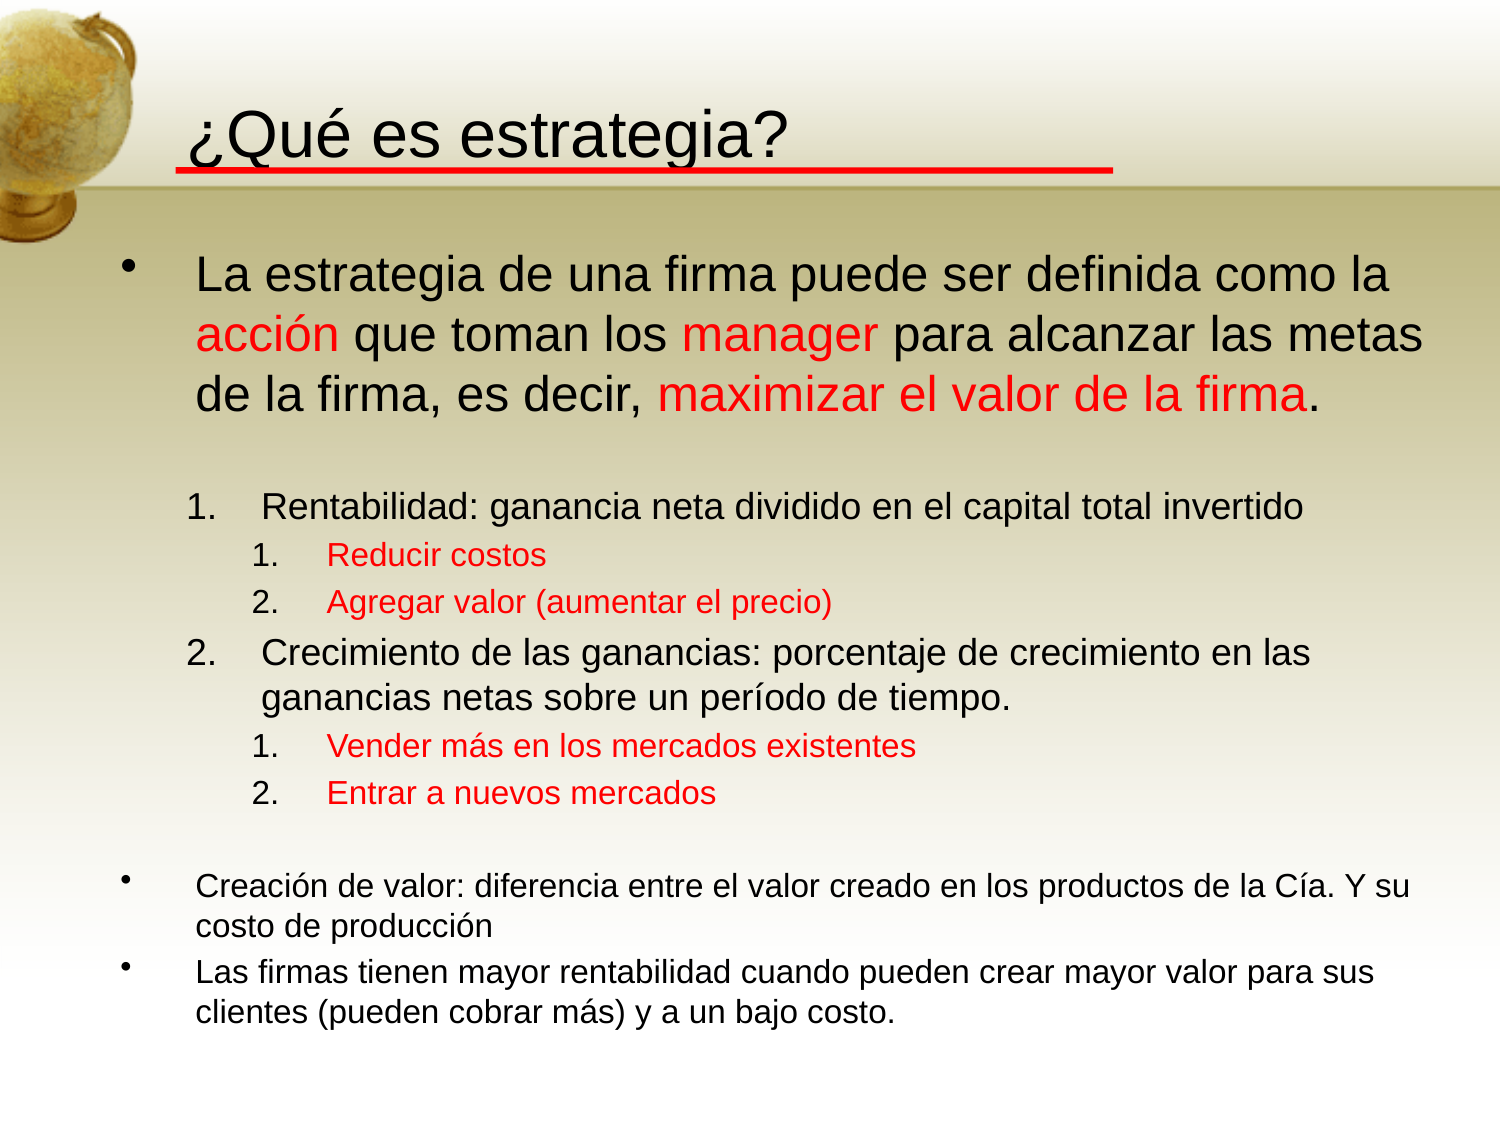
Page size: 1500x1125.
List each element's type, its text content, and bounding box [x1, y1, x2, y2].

list La estrategia de una firma puede ser definida como la acción que toman los manager para alcanzar las metas de la firma, es decir, maximizar el valor de la firma. Rentabilidad: ganancia neta dividido en el capital total invertido Reducir costos Agregar valor (aumentar el precio) Crecimiento de las ganancias: porcentaje de crecimiento en las ganancias netas sobre un período de tiempo. Vender más en los mercados existentes Entrar a nuevos mercados Creación de valor: diferencia entre el valor creado en los productos de la Cía. Y su costo de producción Las firmas tienen mayor rentabilidad cuando pueden crear mayor valor para sus clientes (pueden cobrar más) y a un bajo costo. [105, 234, 1454, 1091]
title ¿Qué es estrategia? [170, 36, 1436, 179]
picture [0, 0, 1500, 1125]
